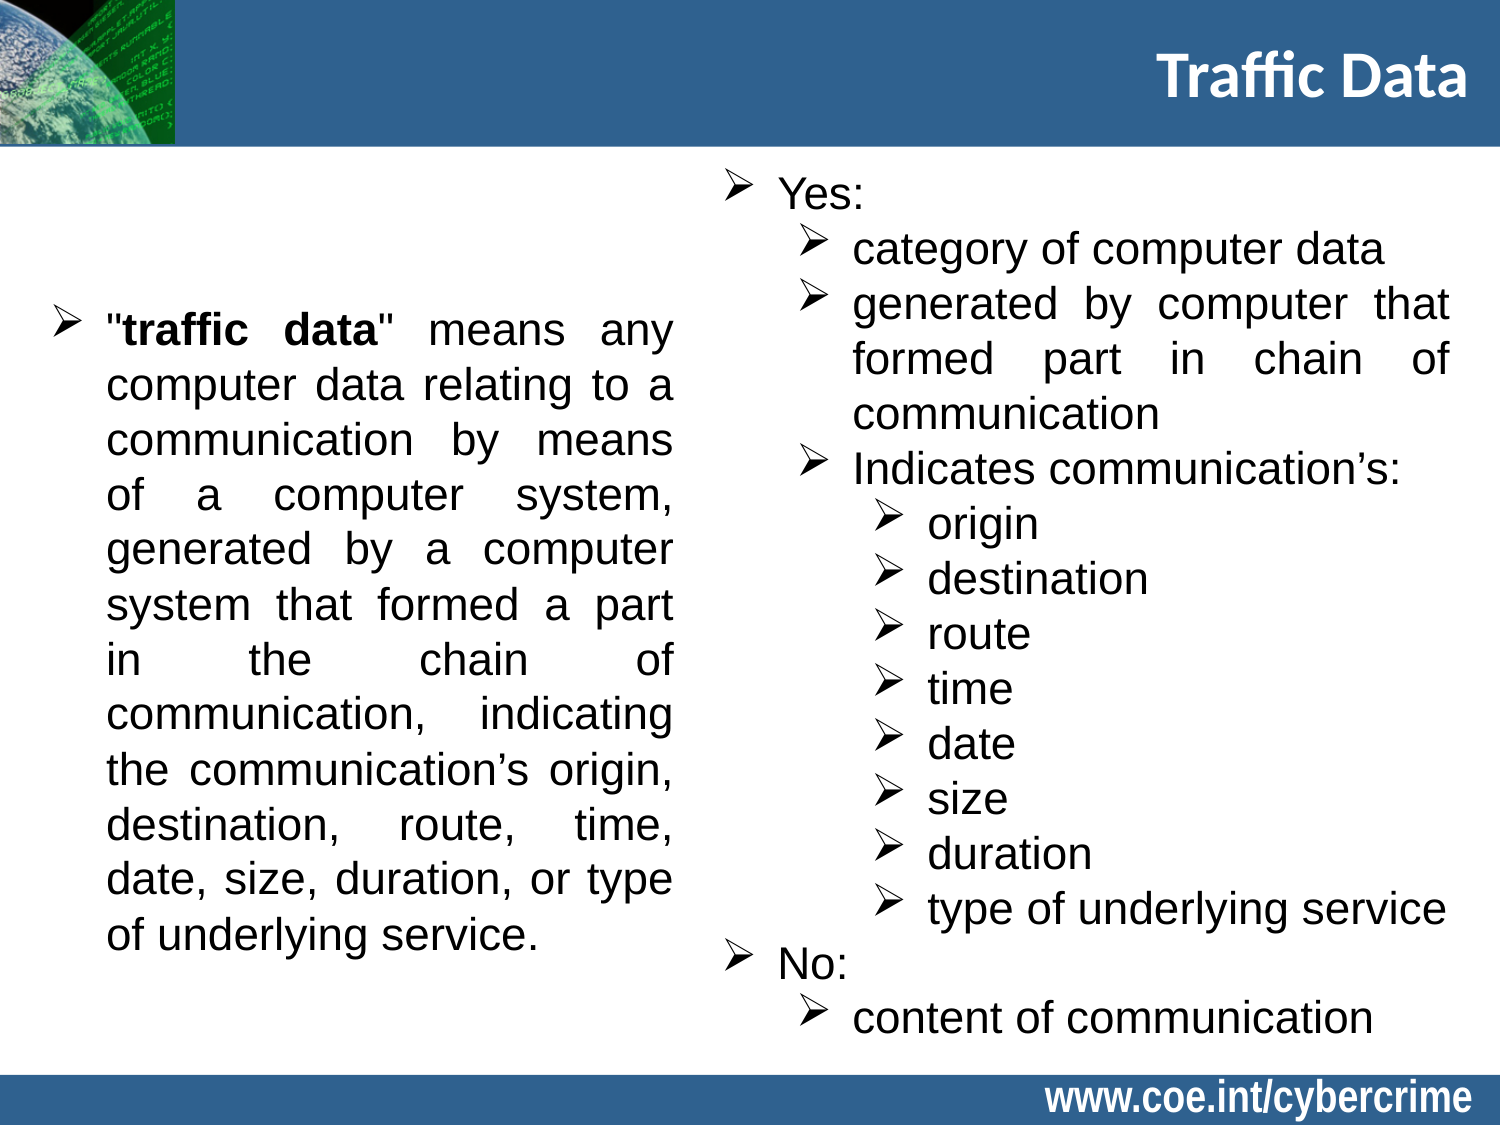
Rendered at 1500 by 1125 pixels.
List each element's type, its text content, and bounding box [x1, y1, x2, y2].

text_box Traffic Data [177, 0, 1500, 149]
picture [0, 0, 175, 144]
text_box [0, 1073, 1030, 1125]
text_box "traffic data" means any computer data relating to a communication by means of a computer system, generated by a computer system that formed a part in the chain of communication, indicating the communication’s origin, destination, route, time, date, size, duration, or type of underlying service. [34, 291, 689, 967]
text_box Yes: category of computer data generated by computer that formed part in chain of communication Indicates communication’s: origin destination route time date size duration type of underlying service No: content of communication [706, 156, 1465, 1051]
text_box www.coe.int/cybercrime [1030, 1059, 1500, 1125]
